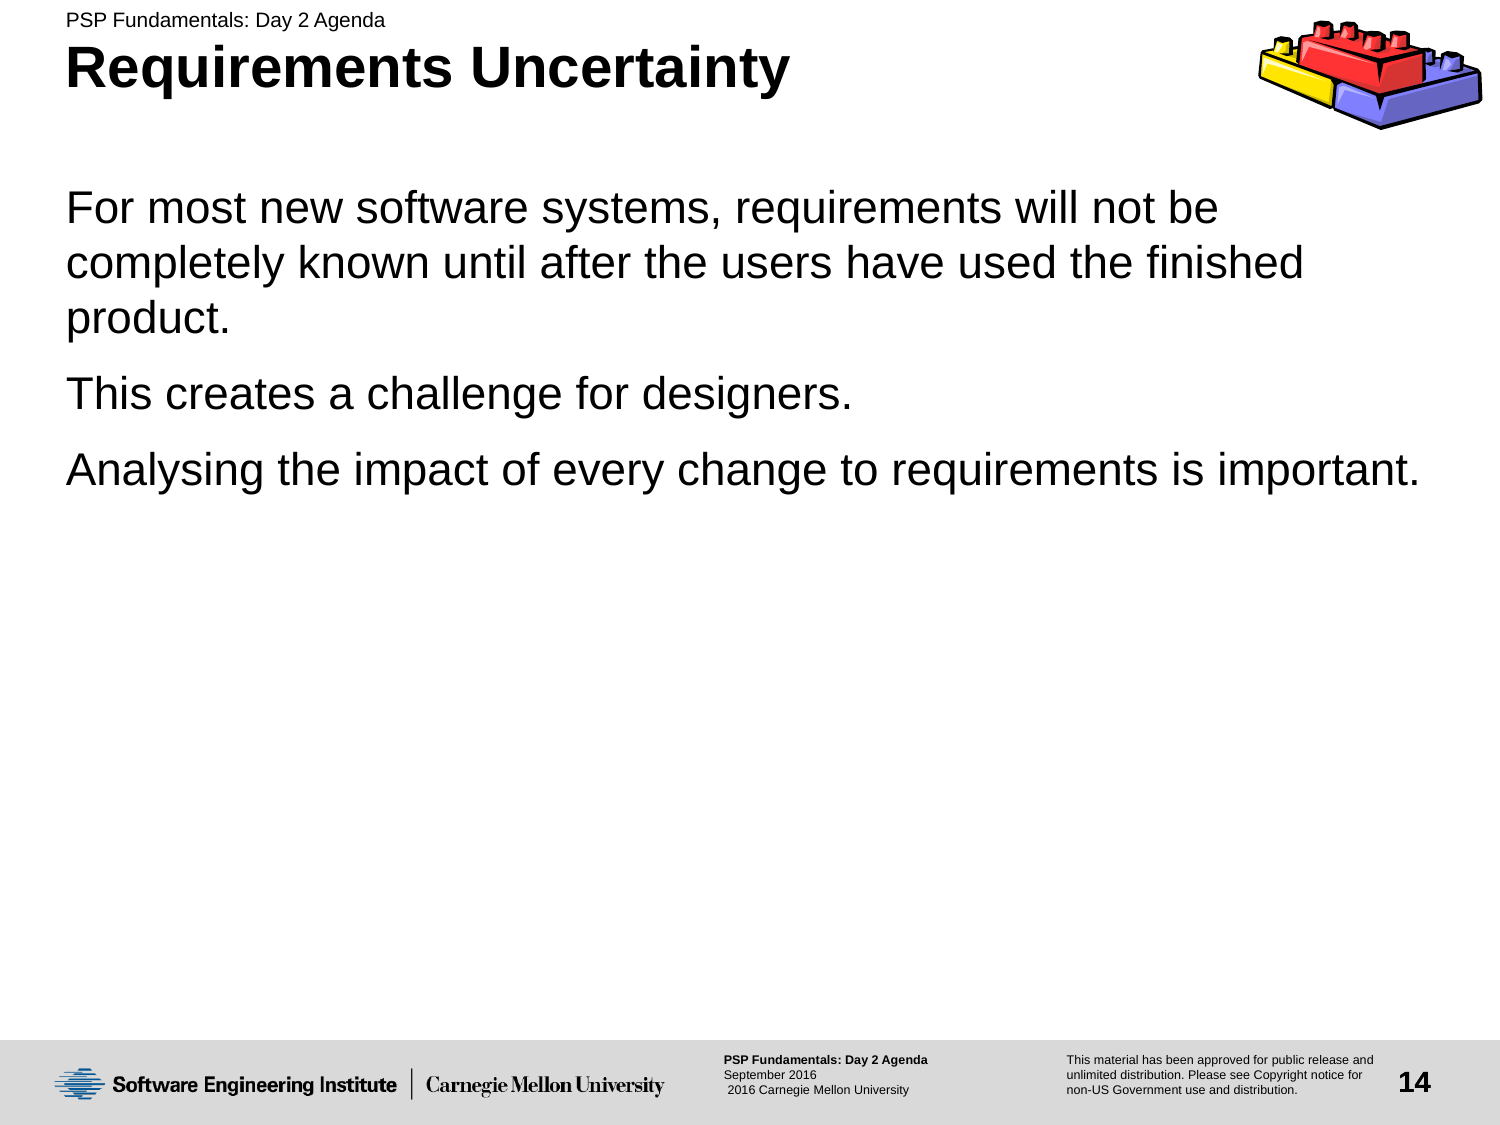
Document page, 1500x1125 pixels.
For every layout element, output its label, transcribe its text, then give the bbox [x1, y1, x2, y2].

list For most new software systems, requirements will not be completely known until after the users have used the finished product. This creates a challenge for designers. Analysing the impact of every change to requirements is important. [65, 177, 1431, 1000]
title Requirements Uncertainty [65, 37, 1430, 148]
picture [1258, 19, 1484, 132]
picture [46, 1061, 673, 1104]
